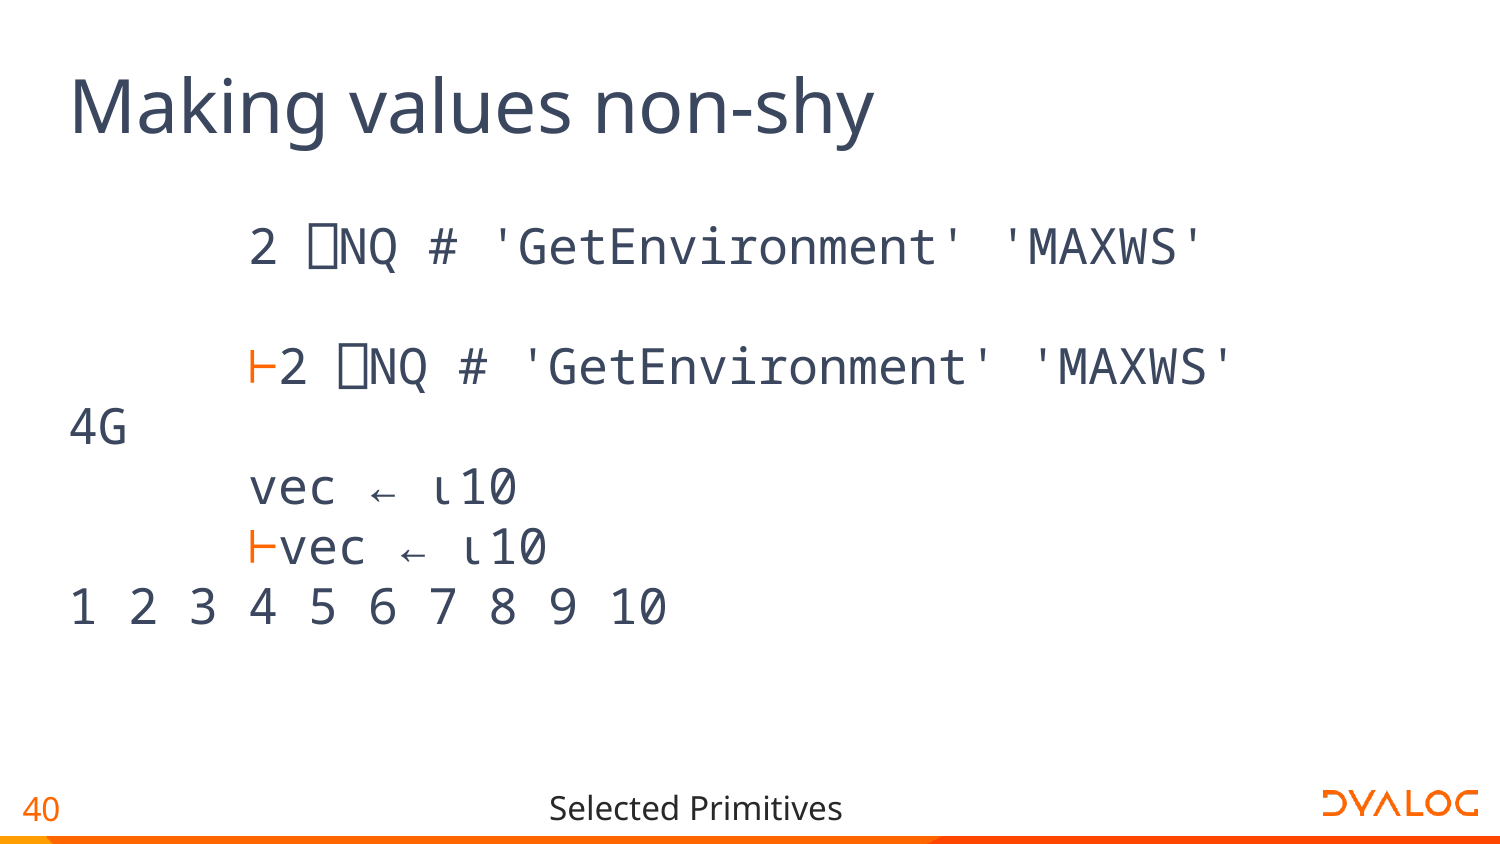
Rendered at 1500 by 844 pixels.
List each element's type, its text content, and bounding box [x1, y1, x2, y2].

title Making values non-shy [53, 43, 1453, 157]
picture [1323, 790, 1478, 816]
picture [0, 836, 1500, 844]
list 2 ⎕NQ # 'GetEnvironment' 'MAXWS' ⊢2 ⎕NQ # 'GetEnvironment' 'MAXWS' 4G vec ← ⍳10 ⊢vec ← ⍳10 1 2 3 4 5 6 7 8 9 10 [53, 207, 1453, 740]
